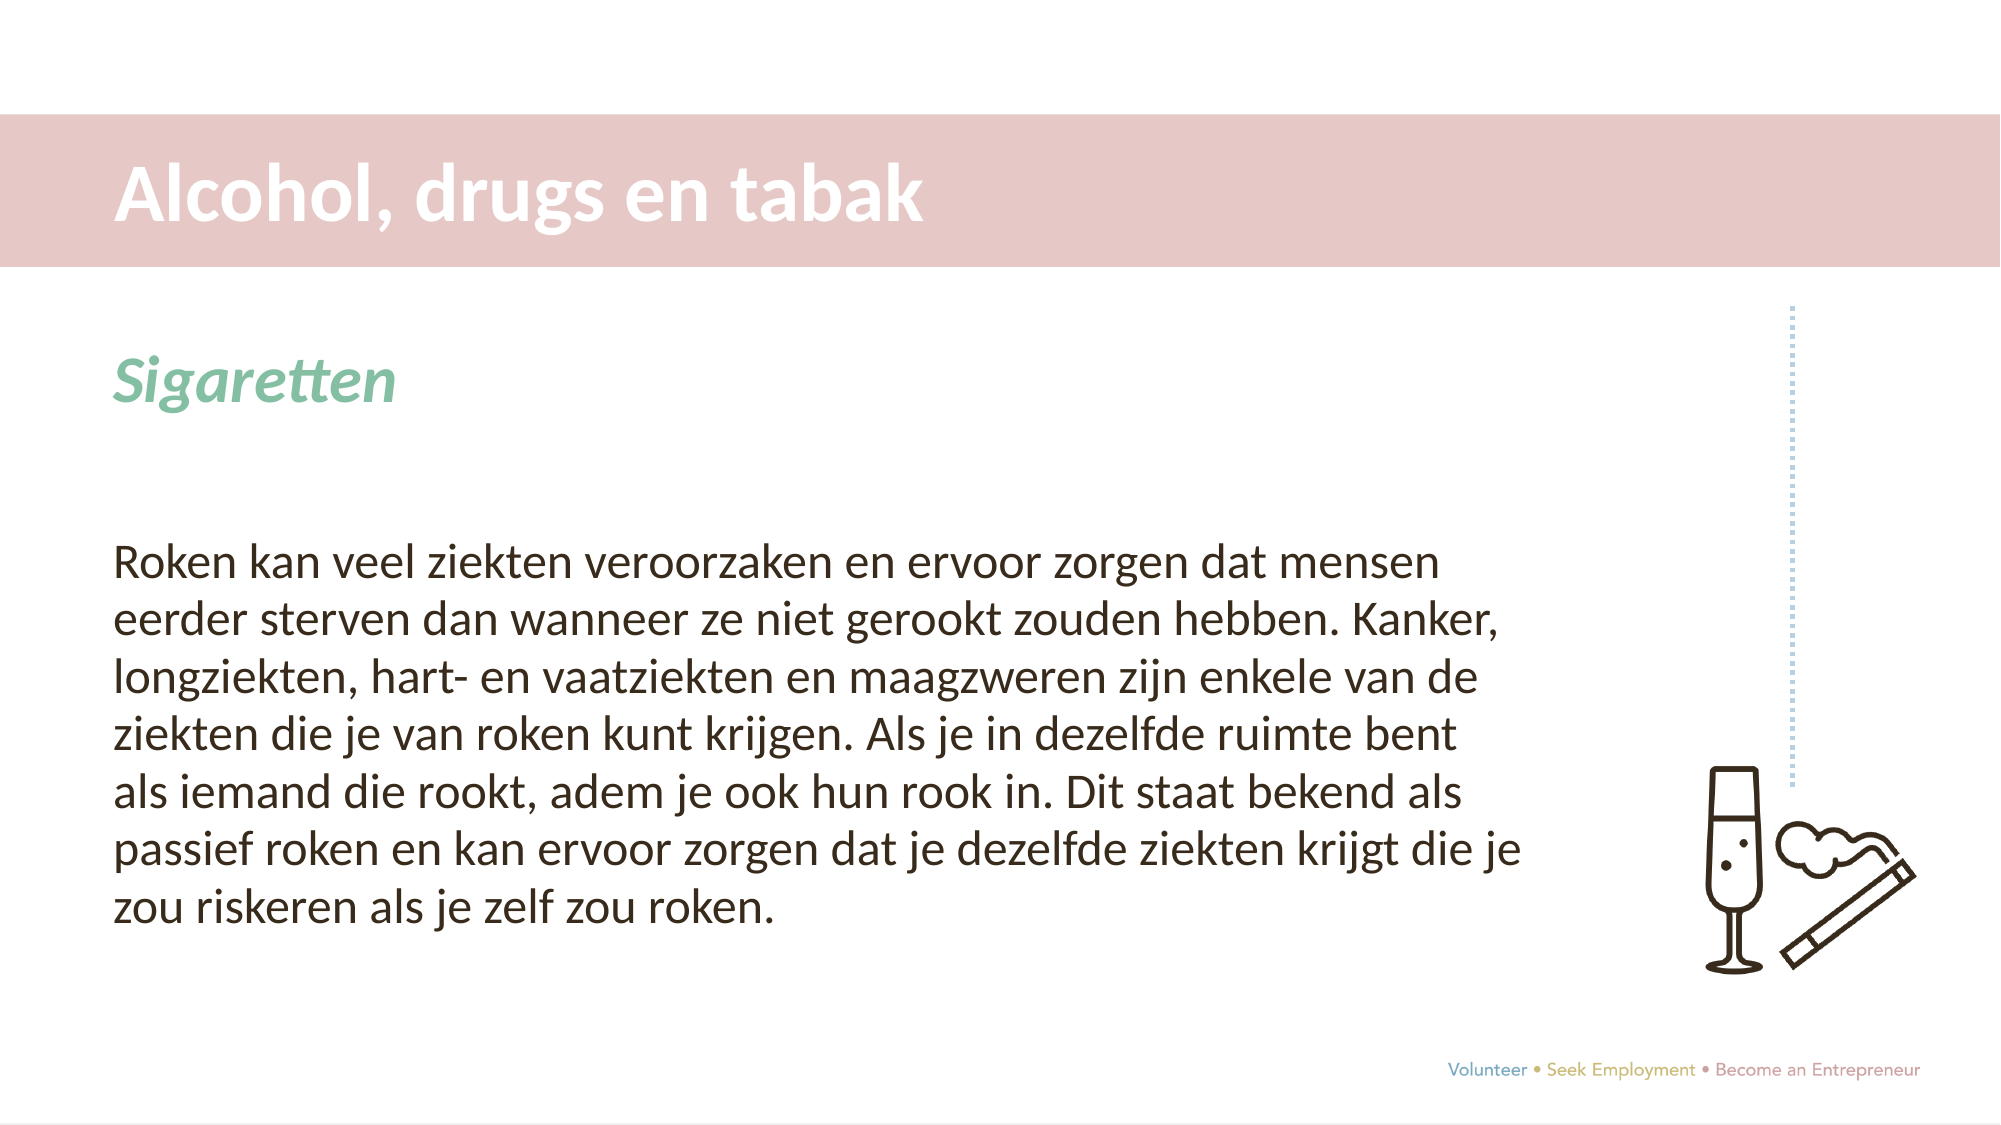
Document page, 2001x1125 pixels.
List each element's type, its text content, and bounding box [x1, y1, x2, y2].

text_box [0, 113, 2000, 268]
text_box Sigaretten Roken kan veel ziekten veroorzaken en ervoor zorgen dat mensen eerder sterven dan wanneer ze niet gerookt zouden hebben. Kanker, longziekten, hart- en vaatziekten en maagzweren zijn enkele van de ziekten die je van roken kunt krijgen. Als je in dezelfde ruimte bent als iemand die rookt, adem je ook hun rook in. Dit staat bekend als passief roken en kan ervoor zorgen dat je dezelfde ziekten krijgt die je zou riskeren als je zelf zou roken. [98, 350, 1539, 975]
picture [1621, 757, 1938, 995]
picture [1418, 1046, 1971, 1103]
text_box Alcohol, drugs en tabak [99, 147, 1312, 290]
